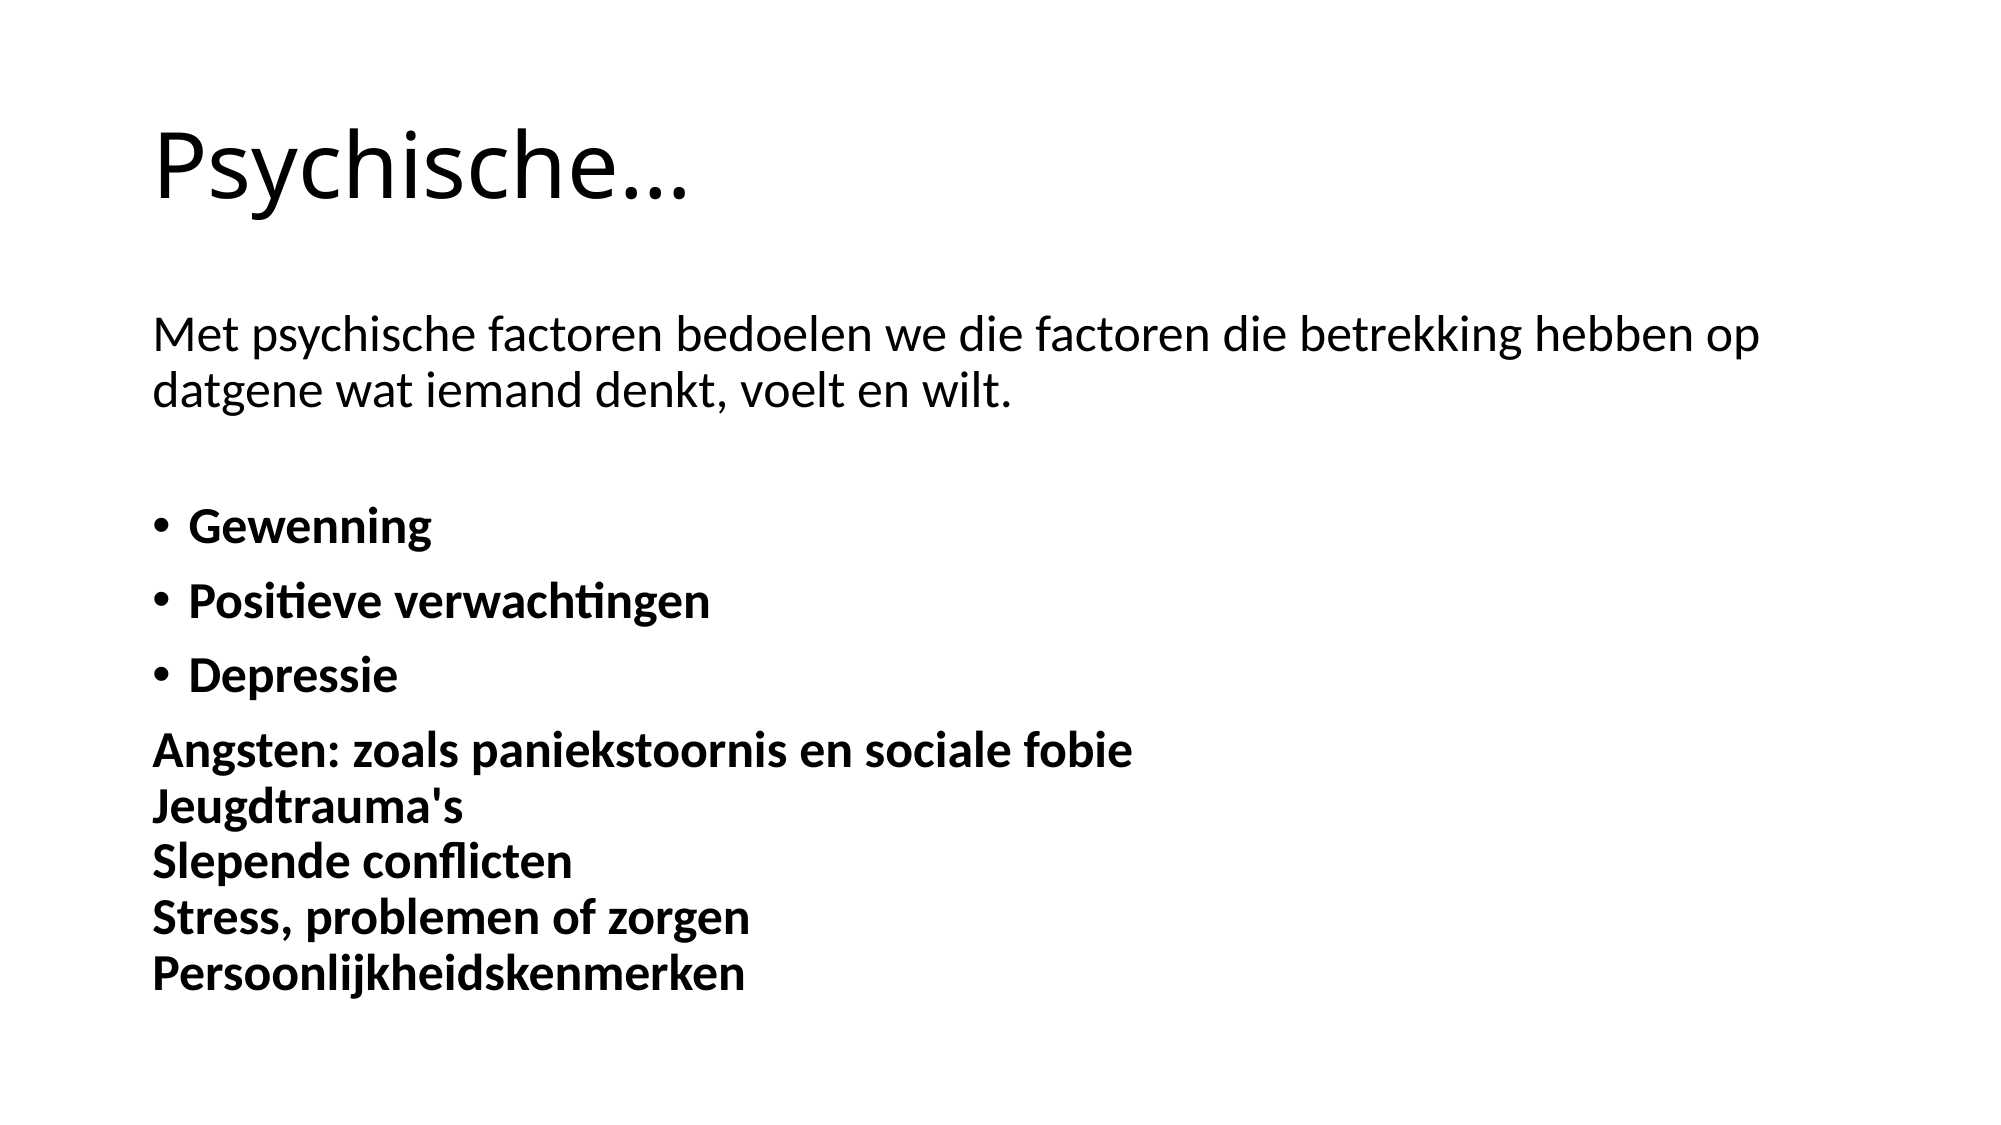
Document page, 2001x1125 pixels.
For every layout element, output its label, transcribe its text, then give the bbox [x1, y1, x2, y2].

list Met psychische factoren bedoelen we die factoren die betrekking hebben op datgene wat iemand denkt, voelt en wilt. Gewenning Positieve verwachtingen Depressie Angsten: zoals paniekstoornis en sociale fobie Jeugdtrauma's Slepende conflicten Stress, problemen of zorgen Persoonlijkheidskenmerken [137, 299, 1863, 1014]
title Psychische… [137, 59, 1863, 278]
